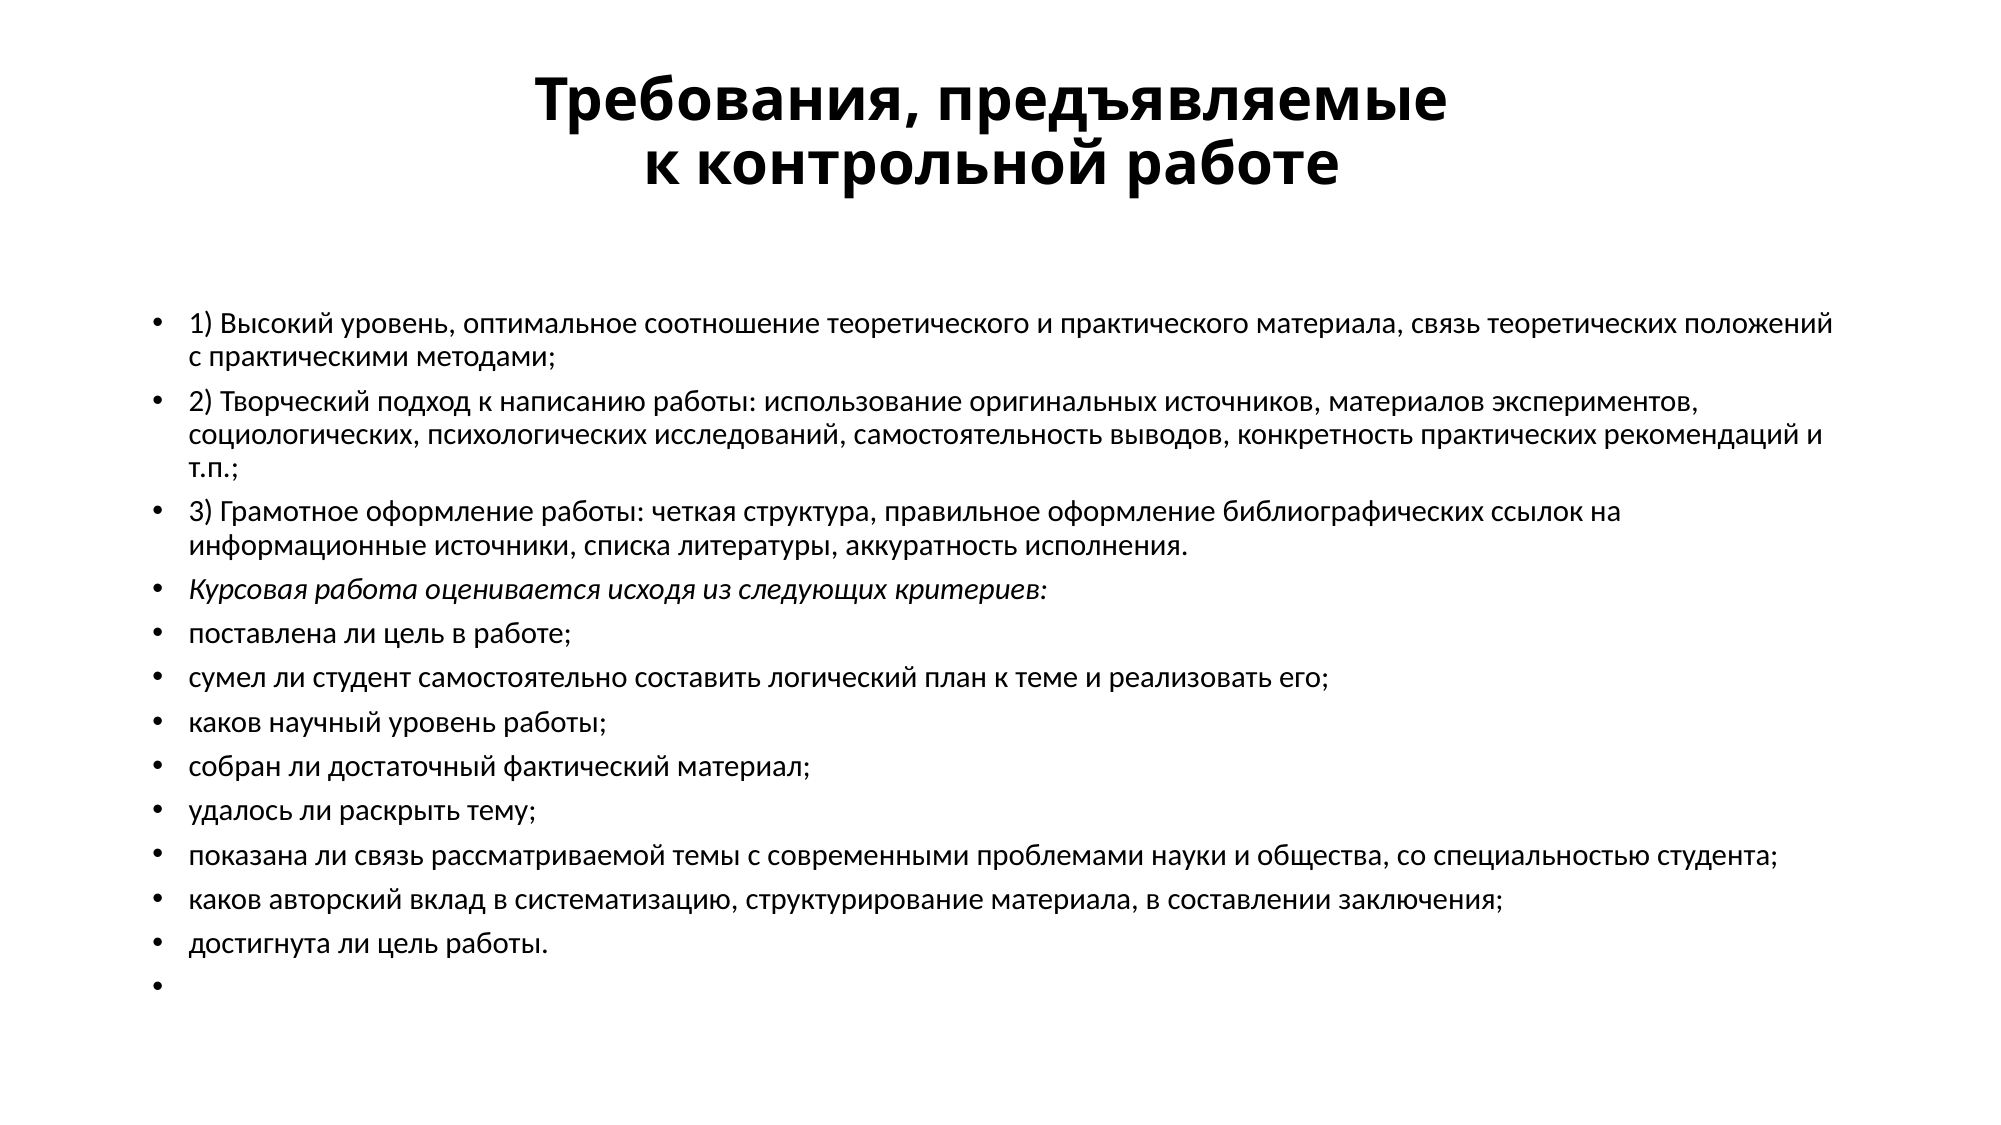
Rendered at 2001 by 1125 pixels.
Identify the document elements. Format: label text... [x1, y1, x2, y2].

title Требования, предъявляемые к контрольной работе [137, 59, 1863, 278]
list 1) Высокий уровень, оптимальное соотношение теоретического и практического материала, связь теоретических положений с практическими методами; 2) Творческий подход к написанию работы: использование оригинальных источников, материалов экспериментов, социологических, психологических исследований, самостоятельность выводов, конкретность практических рекомендаций и т.п.; 3) Грамотное оформление работы: четкая структура, правильное оформление библиографических ссылок на информационные источники, списка литературы, аккуратность исполнения. Курсовая работа оценивается исходя из следующих критериев: поставлена ли цель в работе; сумел ли студент самостоятельно составить логический план к теме и реализовать его; каков научный уровень работы; собран ли достаточный фактический материал; удалось ли раскрыть тему; показана ли связь рассматриваемой темы с современными проблемами науки и общества, со специальностью студента; каков авторский вклад в систематизацию, структурирование материала, в составлении заключения; достигнута ли цель работы. [137, 299, 1863, 1014]
